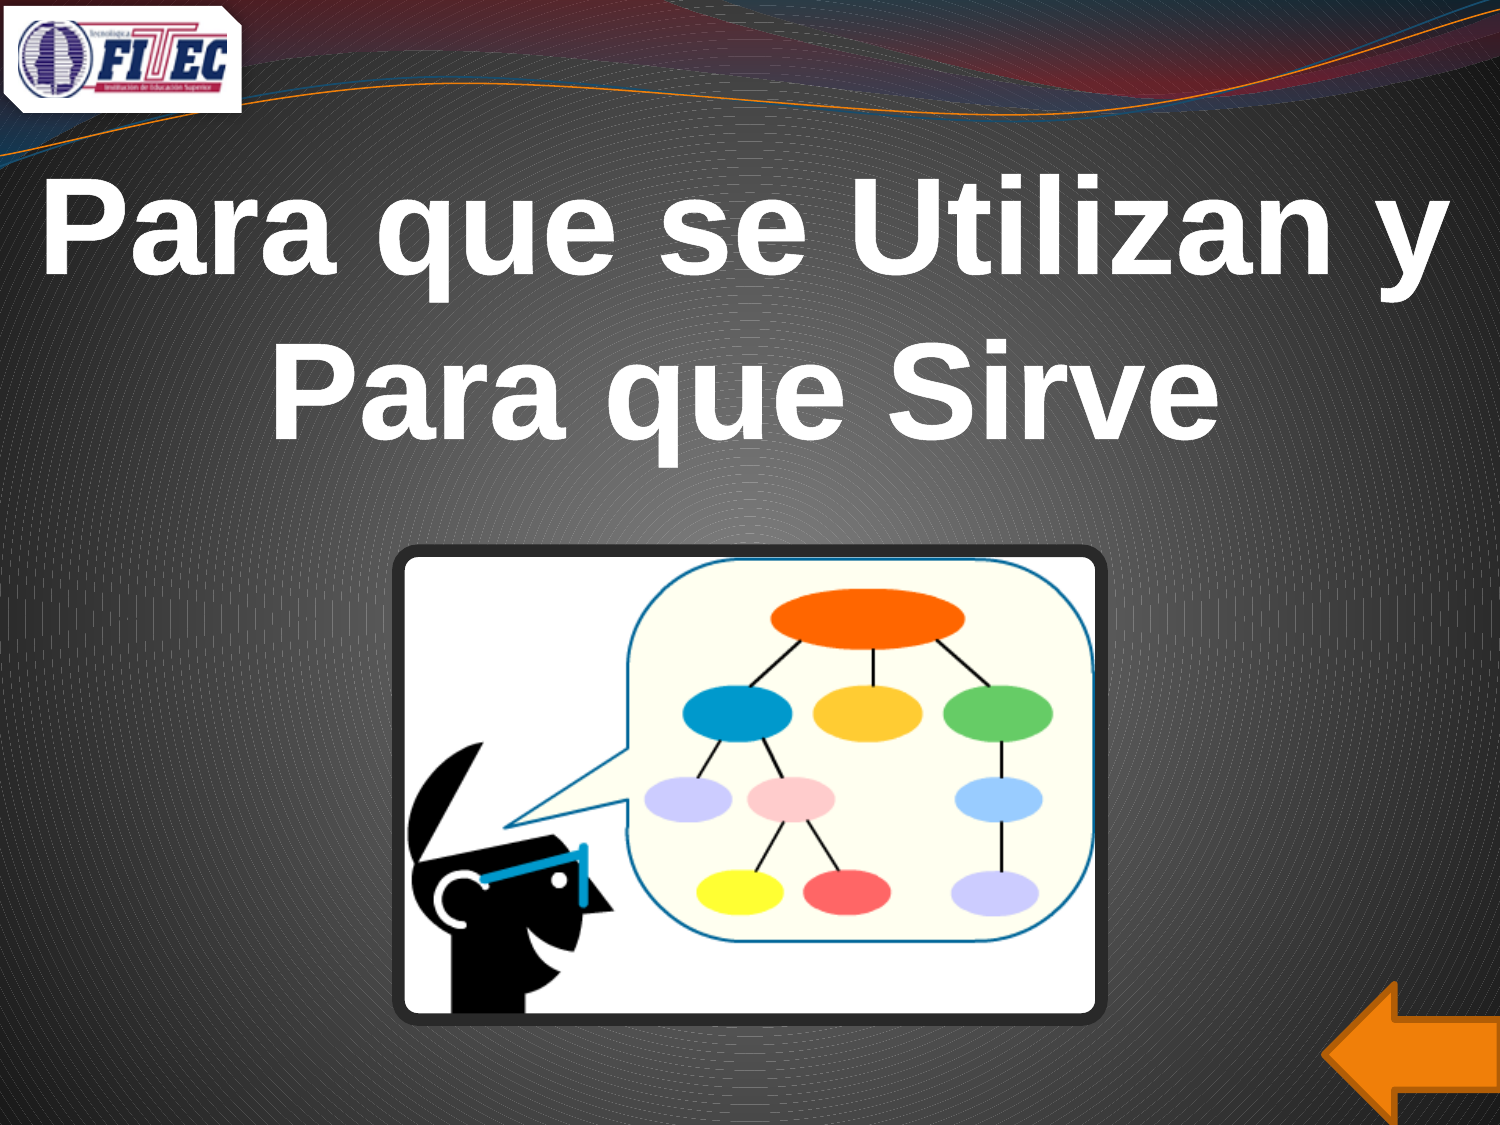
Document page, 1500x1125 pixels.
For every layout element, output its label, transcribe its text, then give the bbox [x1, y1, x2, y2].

picture [10, 12, 235, 106]
text_box Para que se Utilizan y Para que Sirve [22, 128, 1467, 474]
text_box [1320, 981, 1500, 1125]
picture [397, 550, 1102, 1020]
